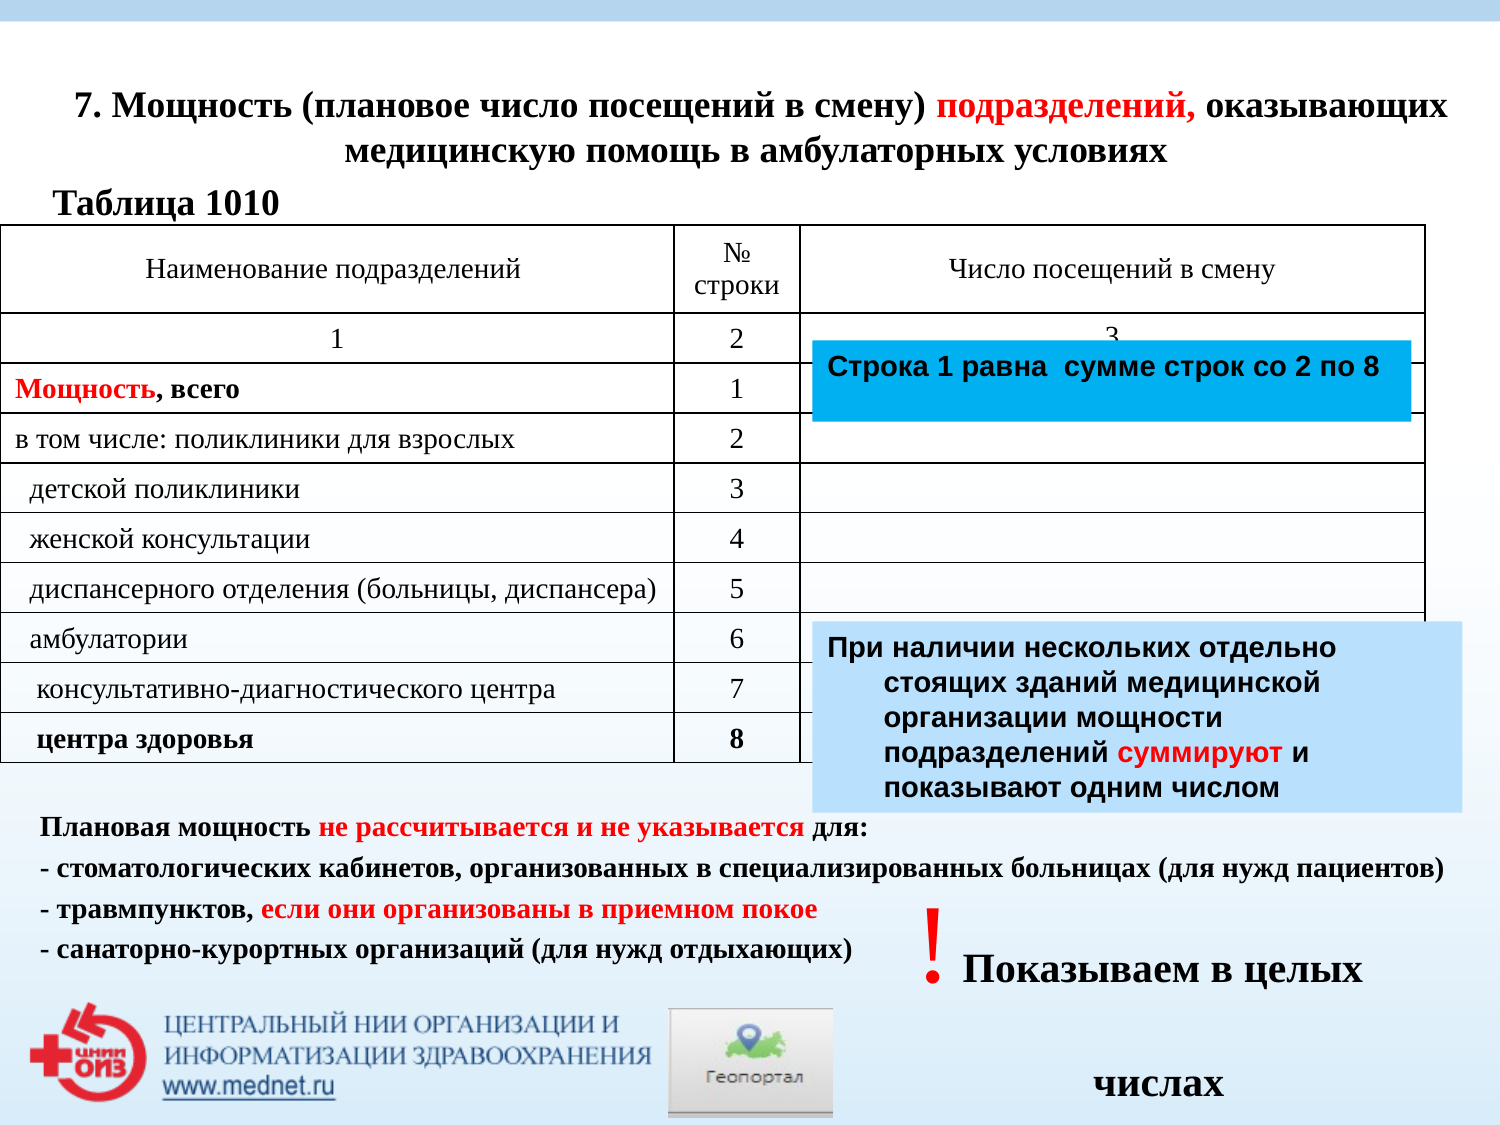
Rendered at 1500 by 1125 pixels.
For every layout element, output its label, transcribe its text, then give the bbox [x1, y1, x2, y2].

table_cell Мощность, всего [1, 364, 673, 412]
text_box Строка 1 равна сумме строк со 2 по 8 [812, 340, 1412, 422]
table_header Наименование подразделений [1, 226, 673, 312]
table_cell 8 [675, 713, 799, 762]
table_cell [801, 663, 812, 712]
table_cell [801, 713, 812, 762]
table_cell 1 [675, 364, 799, 412]
table_cell 5 [675, 563, 799, 612]
table_header № строки [675, 226, 799, 312]
picture [0, 0, 1500, 1125]
table_cell [801, 464, 1424, 512]
table_cell [1412, 364, 1424, 412]
table_cell в том числе: поликлиники для взрослых [1, 414, 673, 462]
table_cell 3 [801, 314, 1424, 362]
text_box Таблица 1010 [37, 174, 375, 224]
table_cell [801, 414, 1424, 462]
table_cell 2 [675, 414, 799, 462]
table_cell детской поликлиники [1, 464, 673, 512]
table_cell 7 [675, 663, 799, 712]
table_cell консультативно-диагностического центра [1, 663, 673, 712]
text_box 7. Мощность (плановое число посещений в смену) подразделений, оказывающих медицинскую помощь в амбулаторных условиях [37, 75, 1475, 175]
table_cell 1 [1, 314, 673, 362]
table_cell диспансерного отделения (больницы, диспансера) [1, 563, 673, 612]
table_cell амбулатории [1, 613, 673, 662]
table_header Число посещений в смену [801, 226, 1424, 312]
table_cell 6 [675, 613, 799, 662]
table_cell [801, 364, 812, 412]
table_cell 3 [675, 464, 799, 512]
text_box Плановая мощность не рассчитывается и не указывается для: - стоматологических кабинетов, организованных в специализированных больницах (для нужд пациентов) - травмпунктов, если они организованы в приемном покое - санаторно-курортных организаций (для нужд отдыхающих) [24, 799, 1475, 1013]
text_box ! Показываем в целых числах [899, 862, 1425, 1113]
table_cell женской консультации [1, 513, 673, 562]
table_cell [801, 513, 1424, 562]
table_cell [801, 613, 1424, 662]
table_cell центра здоровья [1, 713, 673, 762]
table_cell 4 [675, 513, 799, 562]
table_cell 2 [675, 314, 799, 362]
table_cell [801, 563, 1424, 612]
text_box При наличии нескольких отдельно стоящих зданий медицинской организации мощности подразделений суммируют и показывают одним числом [812, 621, 1463, 799]
